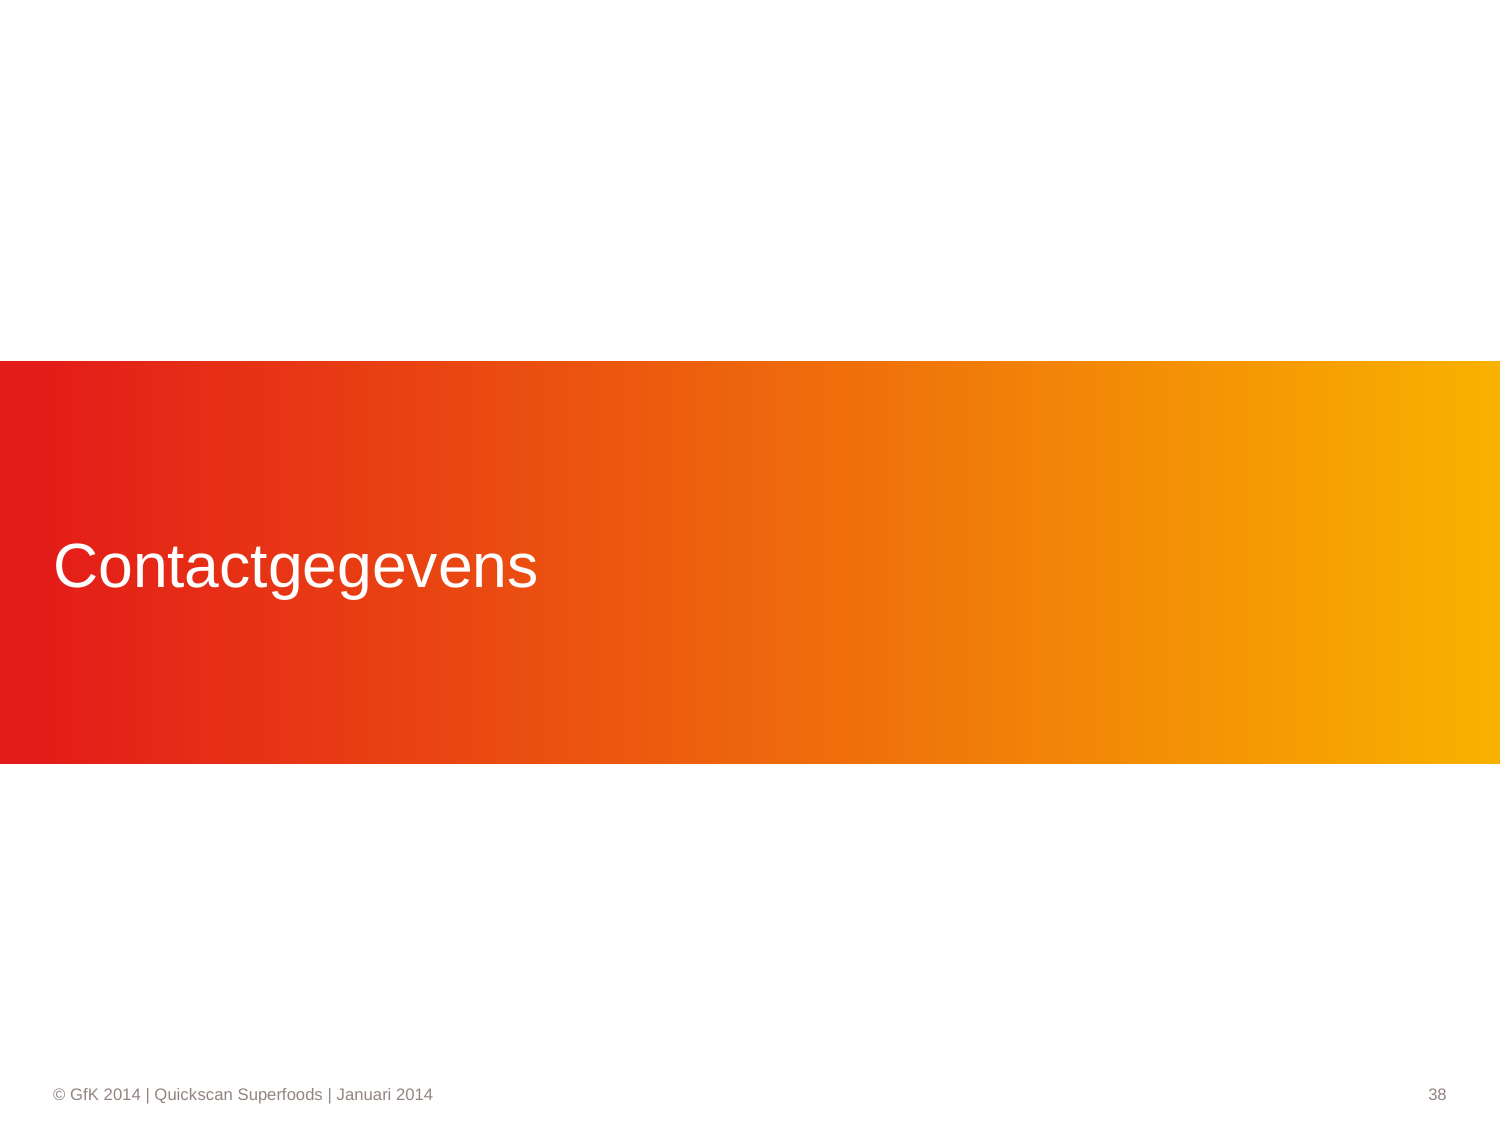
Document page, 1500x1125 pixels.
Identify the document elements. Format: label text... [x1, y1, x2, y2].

title Contactgegevens [0, 361, 1500, 764]
